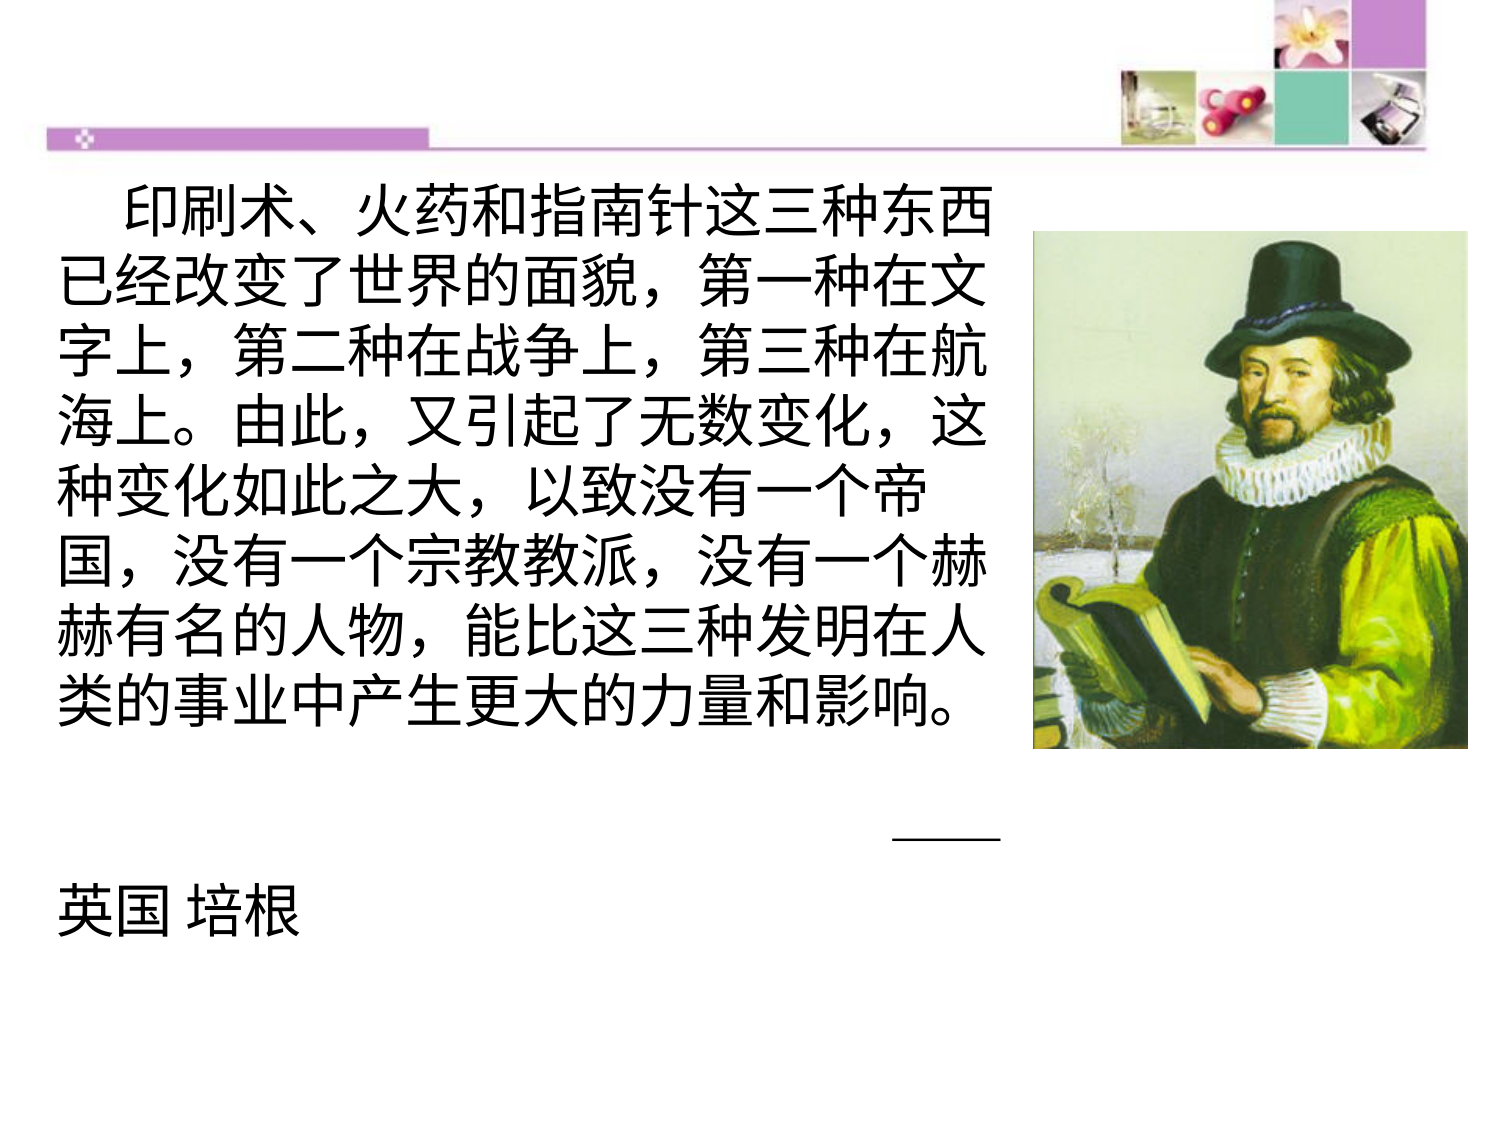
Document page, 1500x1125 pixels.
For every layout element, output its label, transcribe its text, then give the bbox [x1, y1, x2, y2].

text_box 印刷术、火药和指南针这三种东西已经改变了世界的面貌，第一种在文字上，第二种在战争上，第三种在航海上。由此，又引起了无数变化，这种变化如此之大，以致没有一个帝国，没有一个宗教教派，没有一个赫赫有名的人物，能比这三种发明在人类的事业中产生更大的力量和影响。 ——英国 培根 [41, 166, 1034, 951]
picture [0, 0, 1500, 1125]
